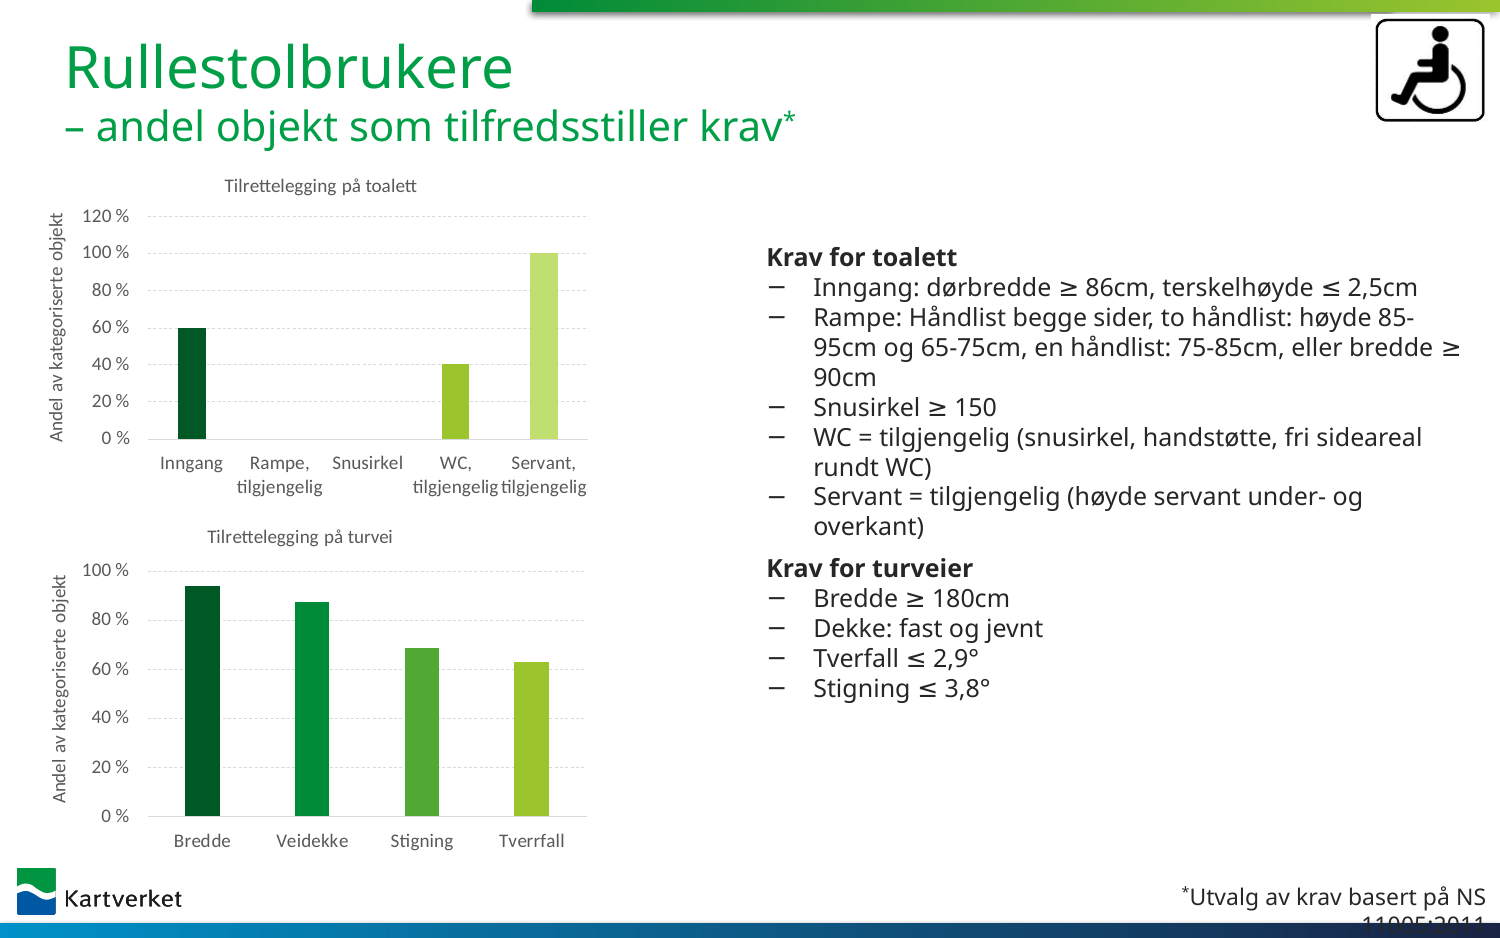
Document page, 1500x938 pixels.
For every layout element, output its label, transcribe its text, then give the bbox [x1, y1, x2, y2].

picture [1371, 13, 1491, 127]
text_box Krav for toalett Inngang: dørbredde ≥ 86cm, terskelhøyde ≤ 2,5cm Rampe: Håndlist begge sider, to håndlist: høyde 85-95cm og 65-75cm, en håndlist: 75-85cm, eller bredde ≥ 90cm Snusirkel ≥ 150 WC = tilgjengelig (snusirkel, handstøtte, fri sideareal rundt WC) Servant = tilgjengelig (høyde servant under- og overkant) [751, 234, 1483, 545]
text_box Krav for turveier Bredde ≥ 180cm Dekke: fast og jevnt Tverfall ≤ 2,9° Stigning ≤ 3,8° [751, 545, 1483, 710]
picture [41, 166, 599, 505]
text_box Rullestolbrukere – andel objekt som tilfredsstiller krav* [49, 14, 1431, 158]
text_box *Utvalg av krav basert på NS 11005:2011 [1068, 873, 1500, 938]
picture [41, 520, 598, 859]
